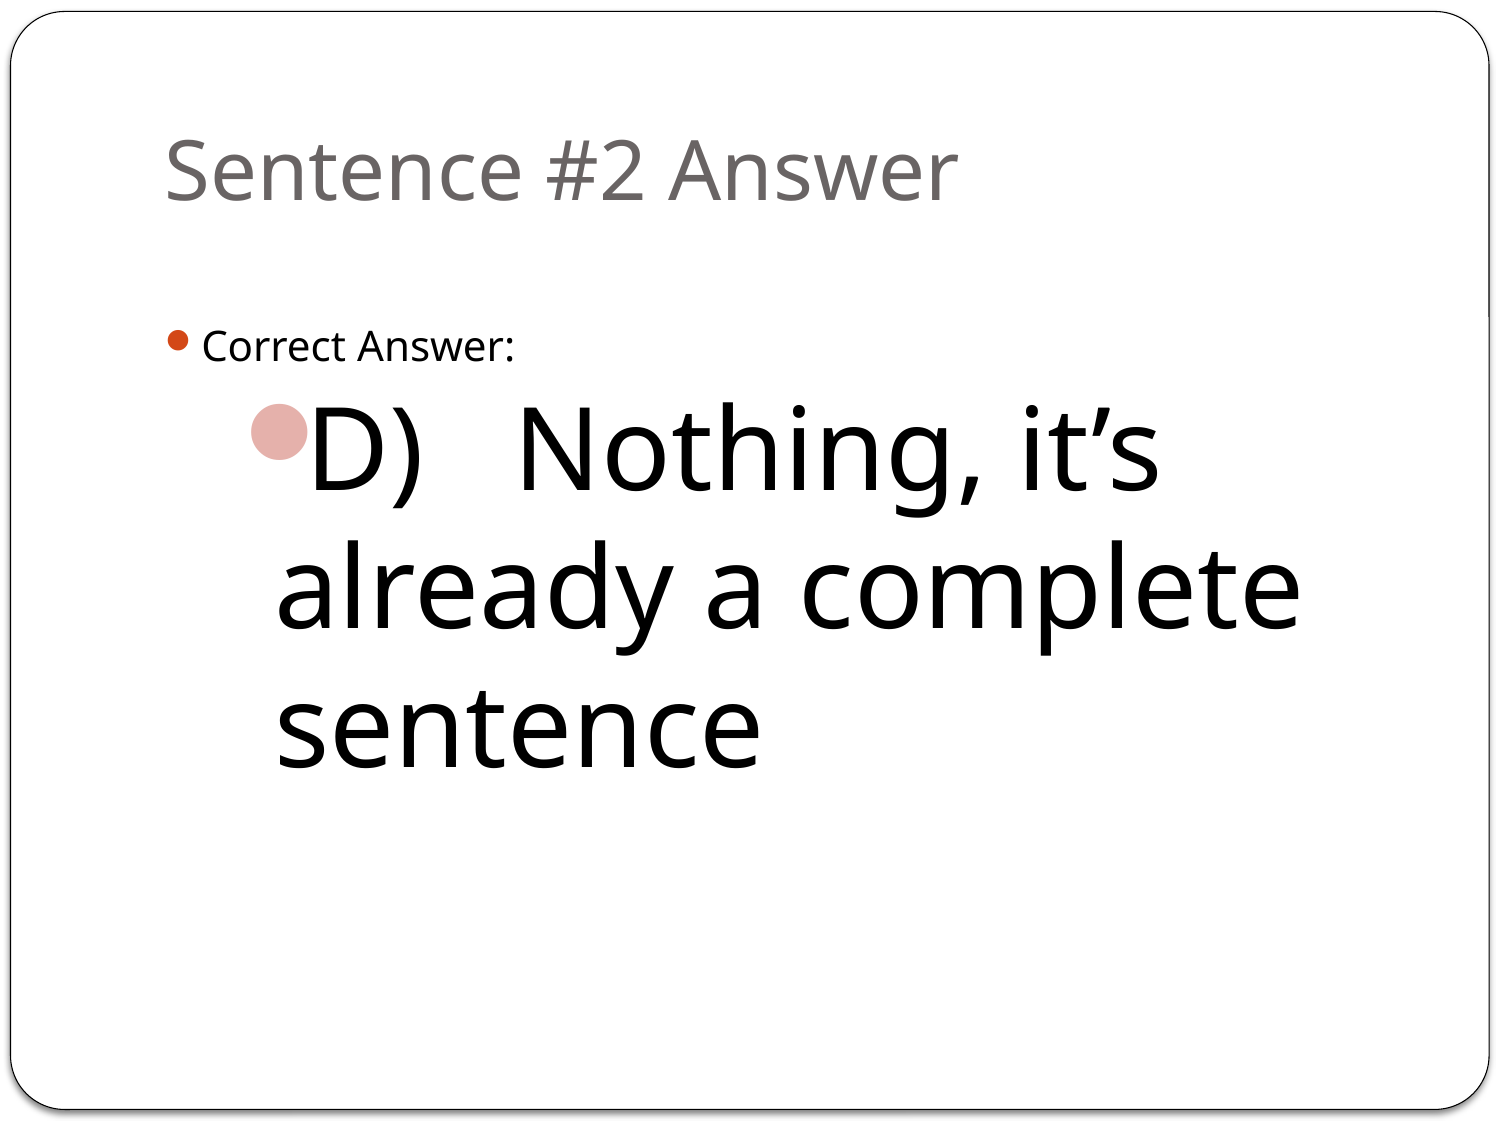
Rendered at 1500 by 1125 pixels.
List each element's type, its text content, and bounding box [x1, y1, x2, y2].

title Sentence #2 Answer [150, 45, 1425, 233]
list Correct Answer: D) Nothing, it’s already a complete sentence [150, 312, 1338, 900]
